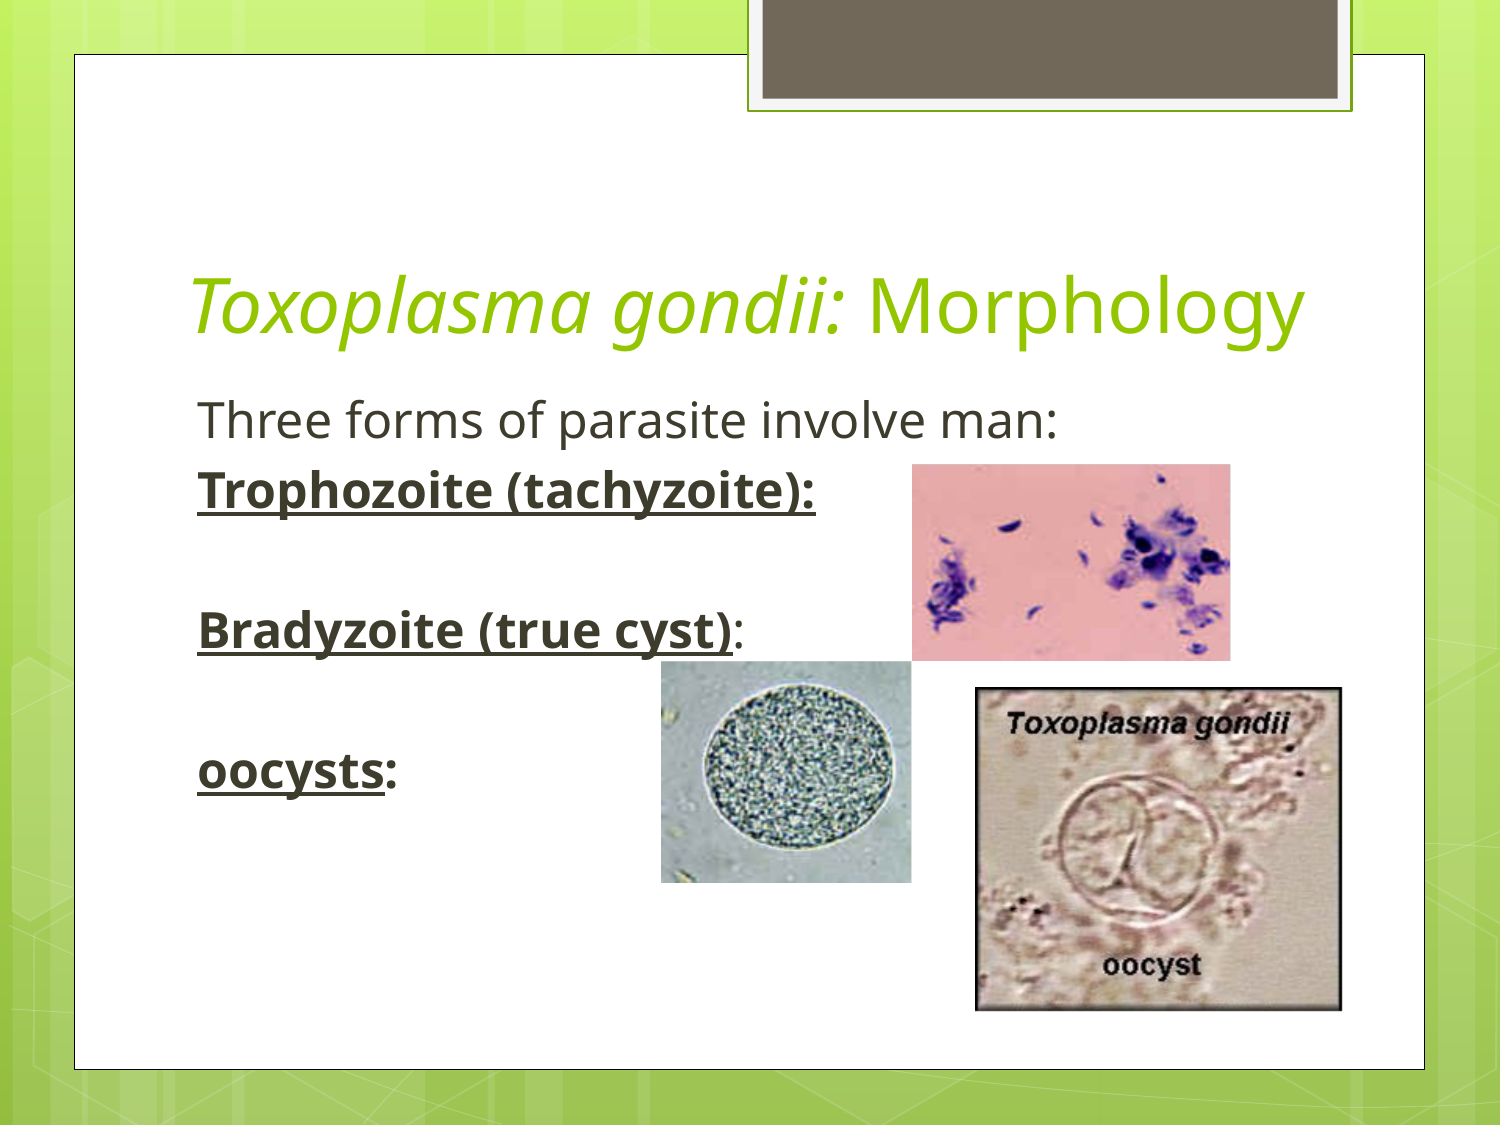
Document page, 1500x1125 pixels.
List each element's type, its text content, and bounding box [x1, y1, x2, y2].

list Three forms of parasite involve man: Trophozoite (tachyzoite): Bradyzoite (true cyst): oocysts: [171, 381, 1283, 957]
picture [974, 687, 1344, 1013]
picture [660, 463, 1232, 884]
title Toxoplasma gondii: Morphology [171, 168, 1324, 357]
